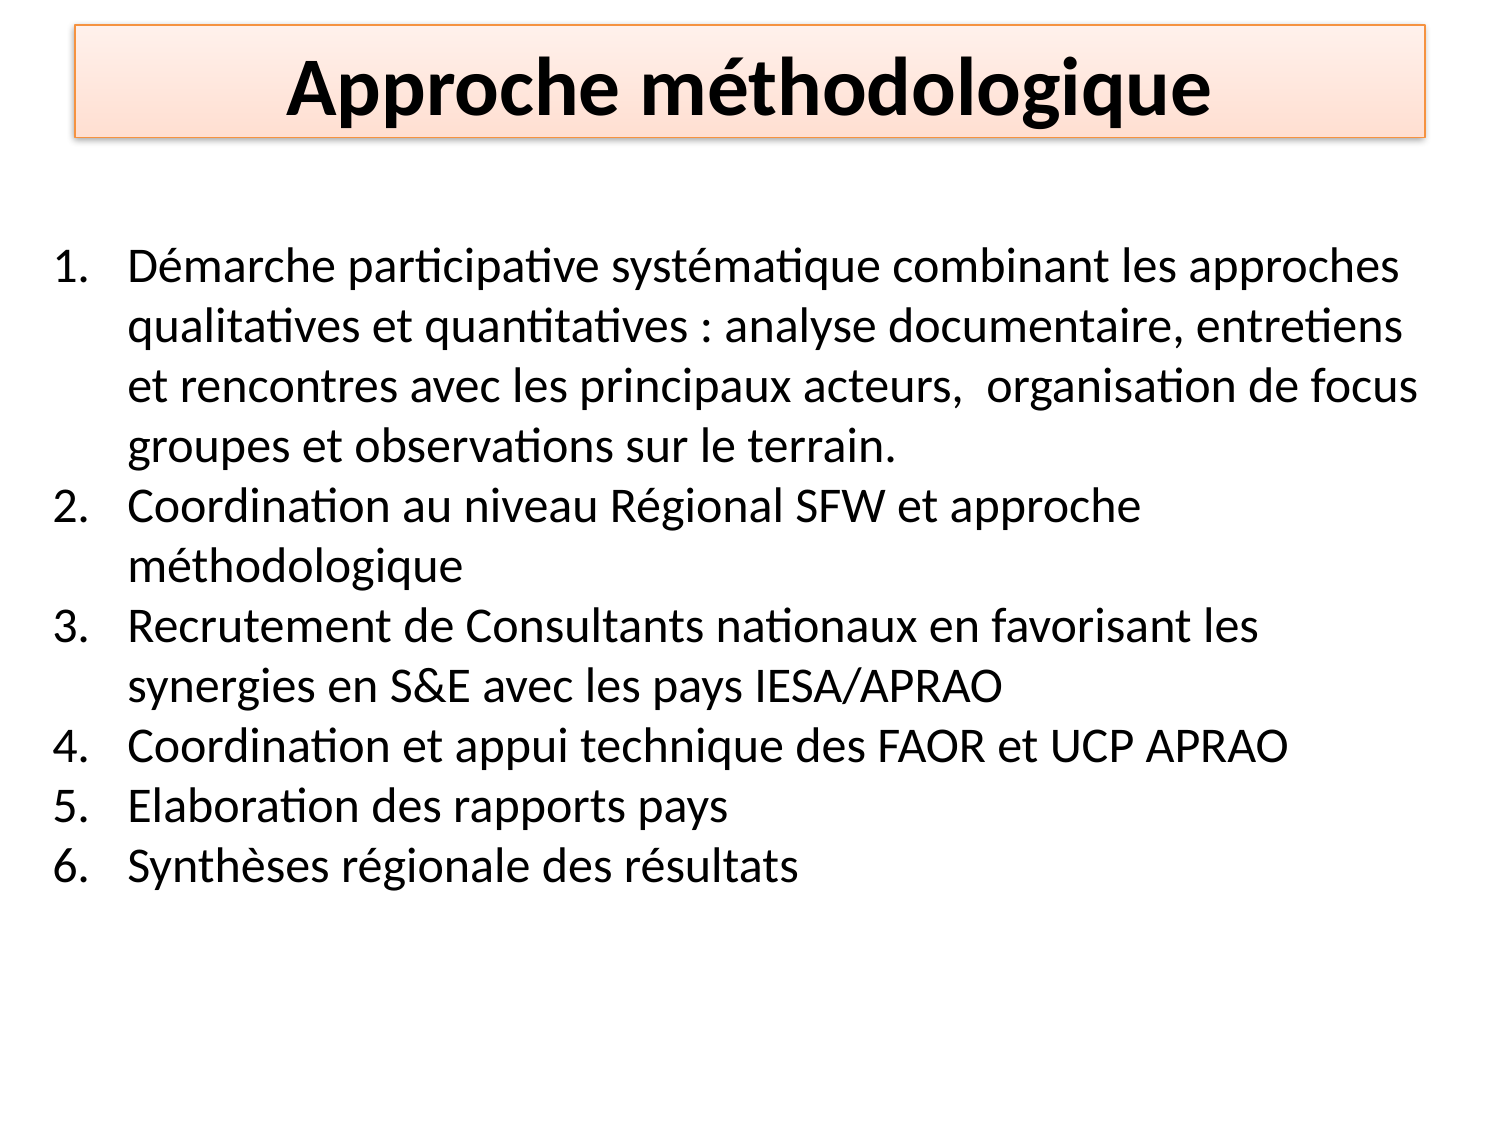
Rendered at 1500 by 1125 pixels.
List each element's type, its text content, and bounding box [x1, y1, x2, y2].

text_box Approche méthodologique [74, 24, 1426, 138]
text_box Démarche participative systématique combinant les approches qualitatives et quantitatives : analyse documentaire, entretiens et rencontres avec les principaux acteurs, organisation de focus groupes et observations sur le terrain. Coordination au niveau Régional SFW et approche méthodologique Recrutement de Consultants nationaux en favorisant les synergies en S&E avec les pays IESA/APRAO Coordination et appui technique des FAOR et UCP APRAO Elaboration des rapports pays Synthèses régionale des résultats [37, 224, 1438, 900]
